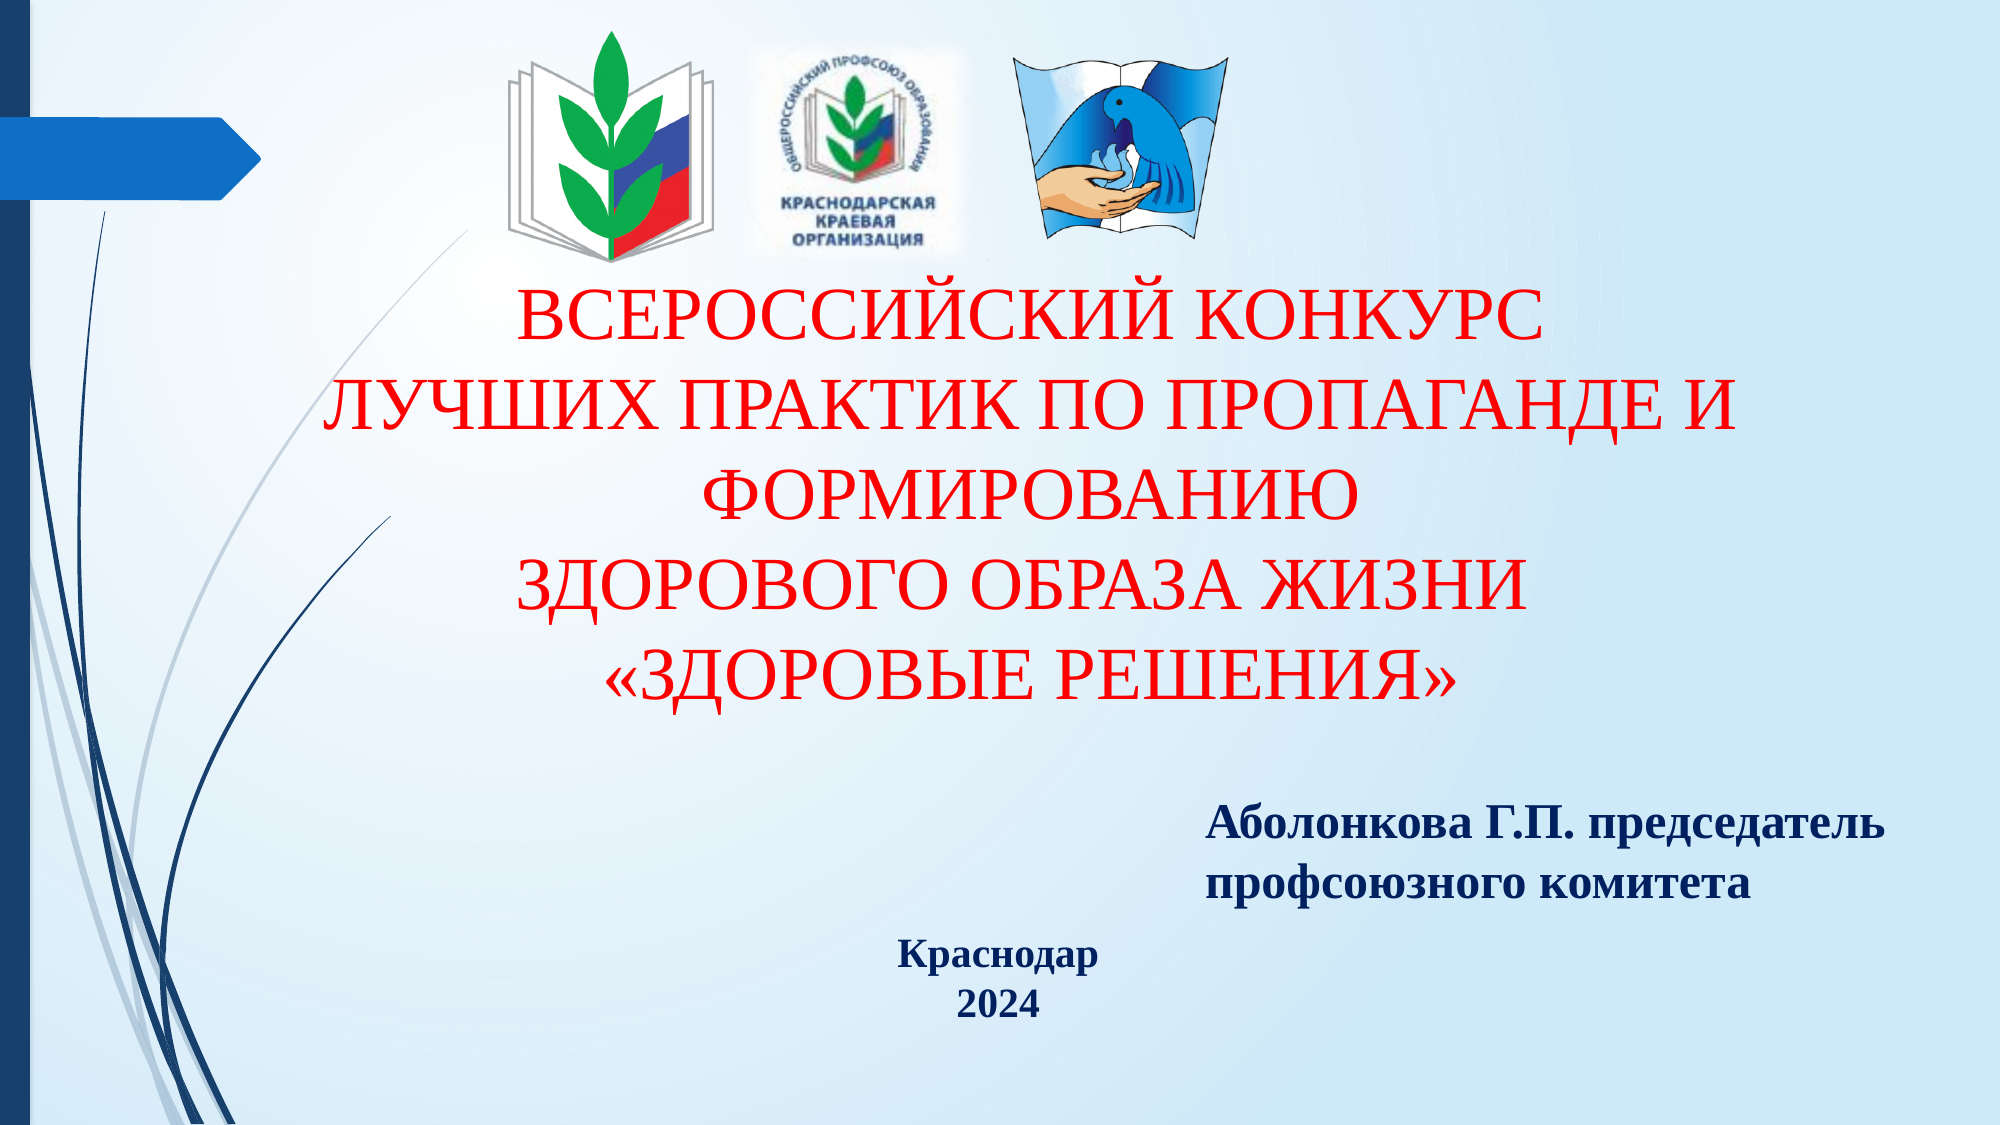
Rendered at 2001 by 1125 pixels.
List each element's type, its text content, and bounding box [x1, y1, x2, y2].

picture [734, 12, 1274, 282]
picture [508, 30, 714, 264]
text_box Аболонкова Г.П. председатель профсоюзного комитета [1190, 721, 1989, 917]
title ВСЕРОССИЙСКИЙ КОНКУРС ЛУЧШИХ ПРАКТИК ПО ПРОПАГАНДЕ И ФОРМИРОВАНИЮ ЗДОРОВОГО ОБРАЗА ЖИЗНИ «ЗДОРОВЫЕ РЕШЕНИЯ» [251, 257, 1812, 708]
text_box Краснодар 2024 [806, 918, 1191, 1034]
